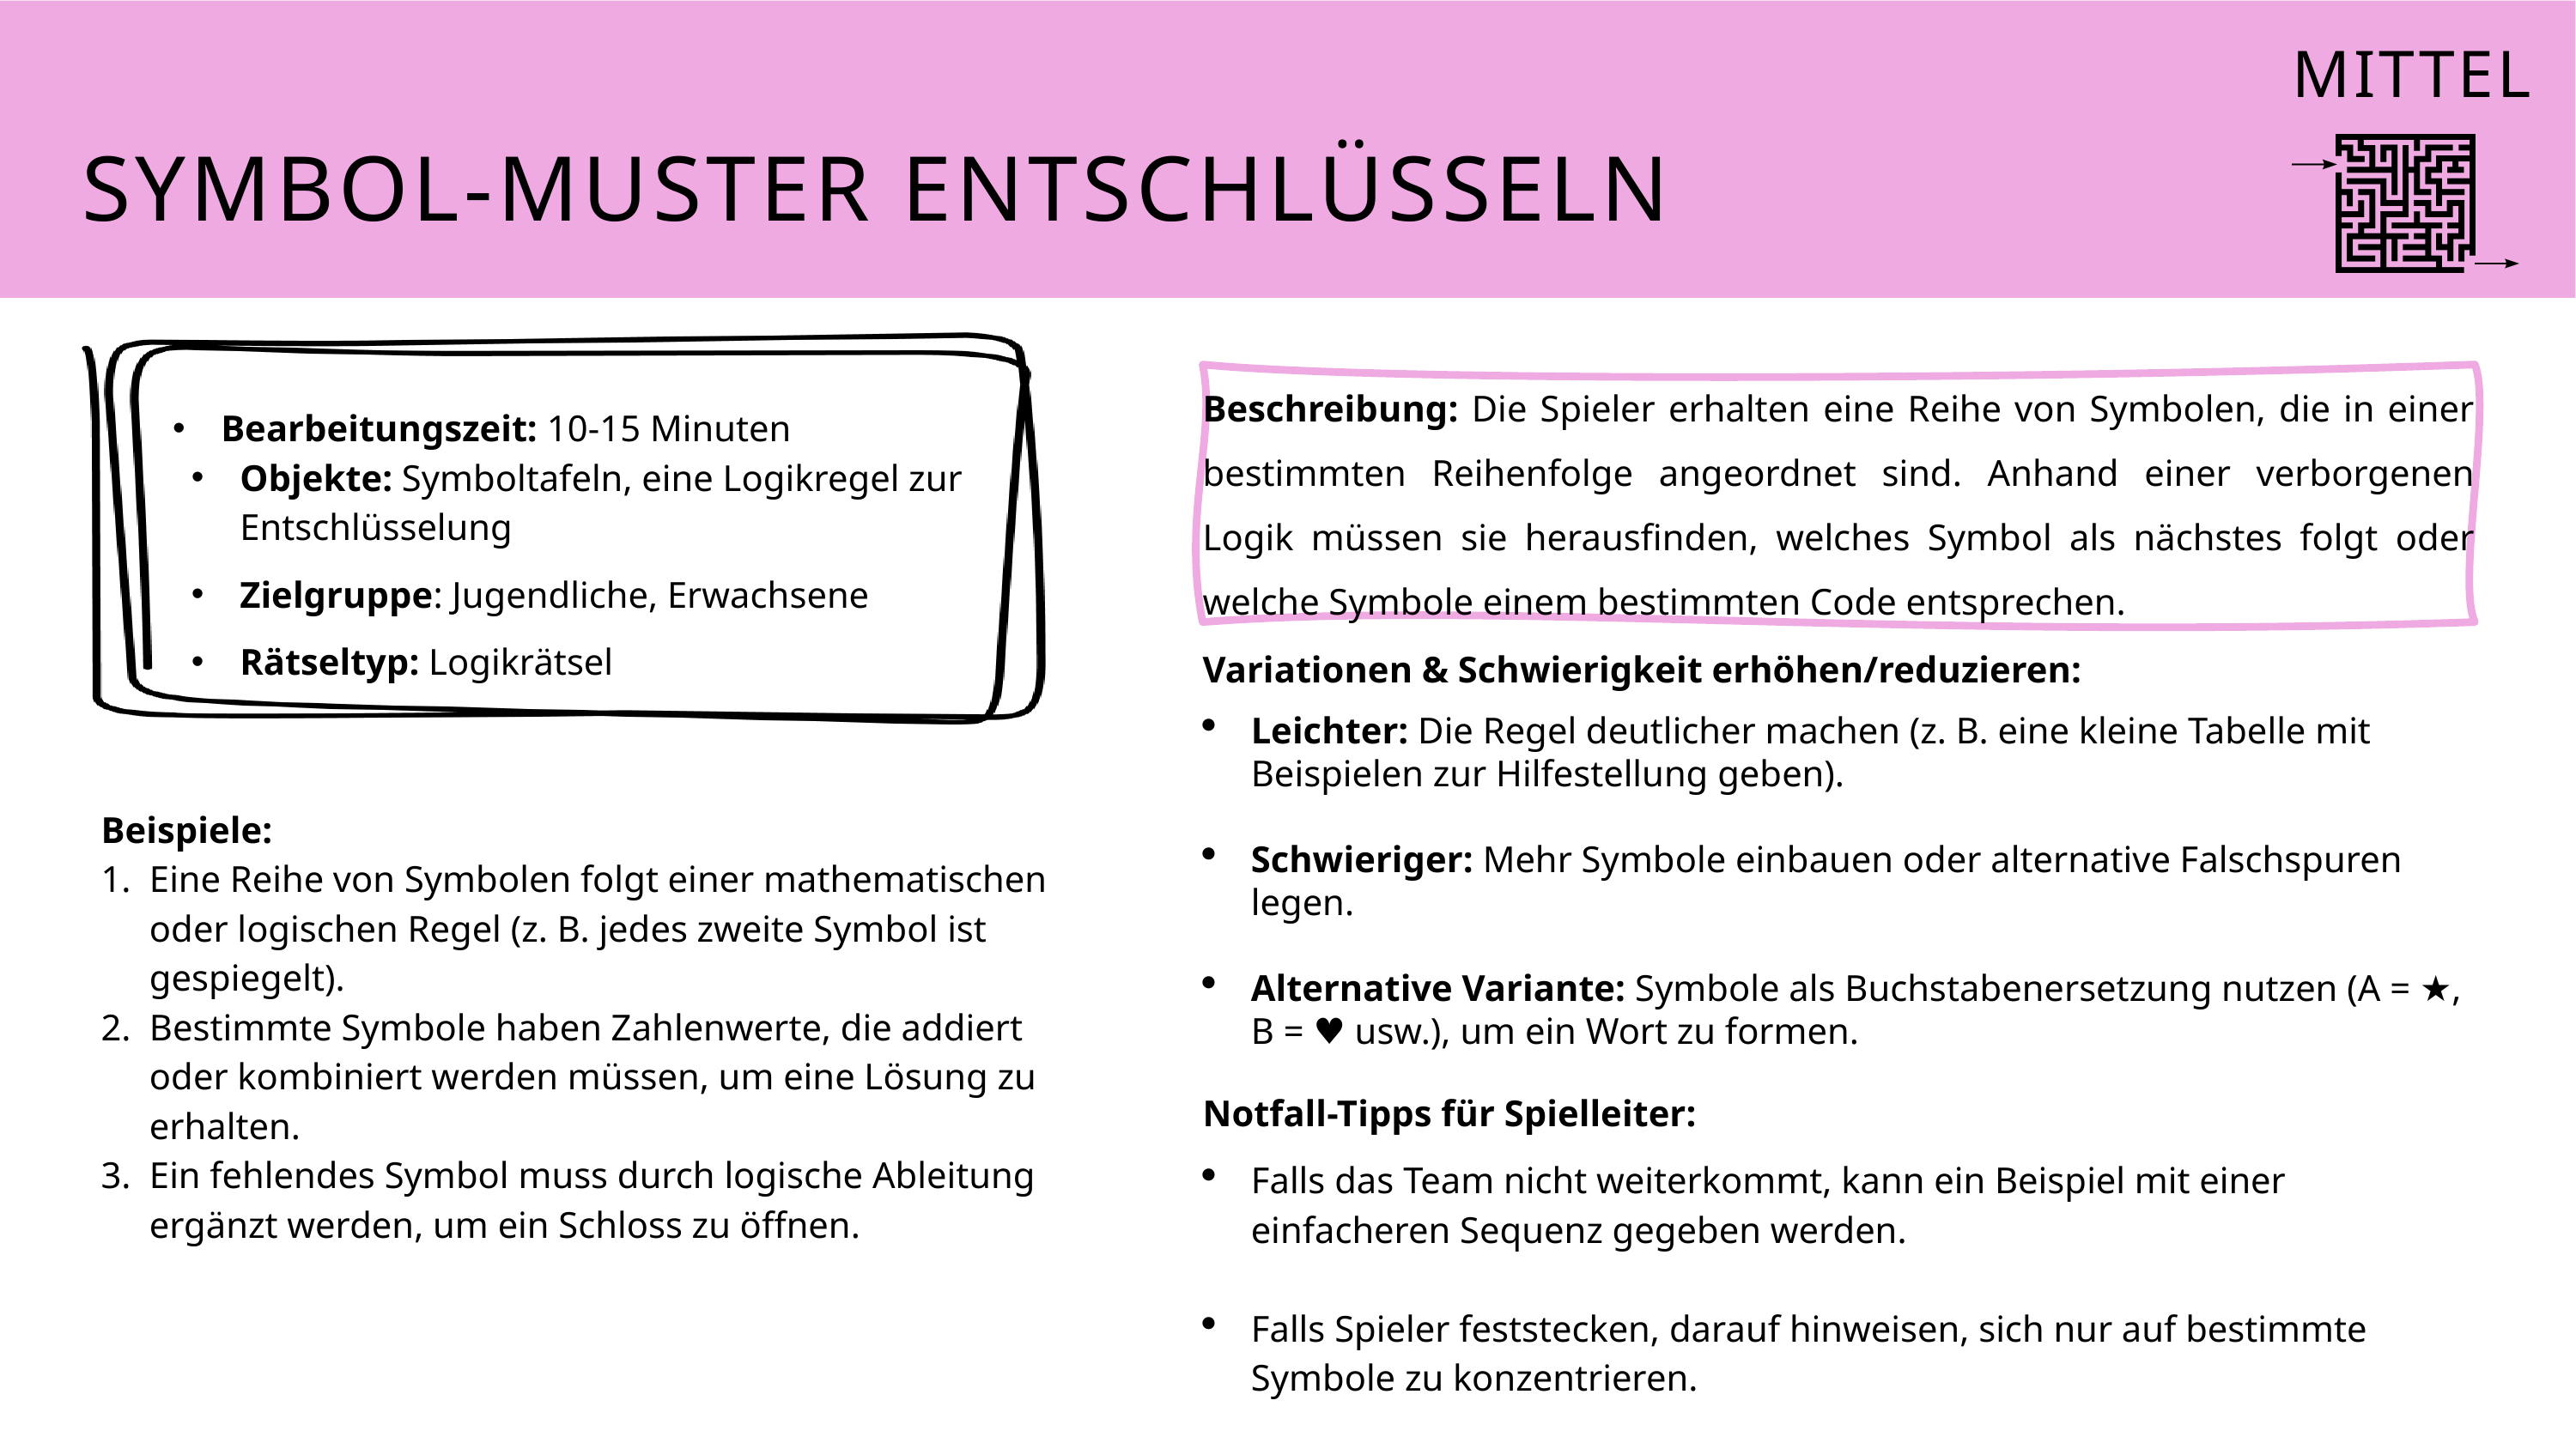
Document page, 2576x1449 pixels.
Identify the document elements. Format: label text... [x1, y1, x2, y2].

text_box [2292, 133, 2520, 274]
text_box Variationen & Schwierigkeit erhöhen/reduzieren: Leichter: Die Regel deutlicher machen (z. B. eine kleine Tabelle mit Beispielen zur Hilfestellung geben). Schwieriger: Mehr Symbole einbauen oder alternative Falschspuren legen. Alternative Variante: Symbole als Buchstabenersetzung nutzen (A = ★, B = ♥ usw.), um ein Wort zu formen. [1202, 646, 2476, 1052]
text_box [0, 0, 2576, 300]
text_box Beschreibung: Die Spieler erhalten eine Reihe von Symbolen, die in einer bestimmten Reihenfolge angeordnet sind. Anhand einer verborgenen Logik müssen sie herausfinden, welches Symbol als nächstes folgt oder welche Symbole einem bestimmten Code entsprechen. [1195, 364, 2480, 627]
text_box Notfall-Tipps für Spielleiter: Falls das Team nicht weiterkommt, kann ein Beispiel mit einer einfacheren Sequenz gegeben werden. Falls Spieler feststecken, darauf hinweisen, sich nur auf bestimmte Symbole zu konzentrieren. [1202, 1090, 2476, 1399]
text_box [82, 332, 1048, 724]
text_box Bearbeitungszeit: 10-15 Minuten Objekte: Symboltafeln, eine Logikregel zur Entschlüsselung Zielgruppe: Jugendliche, Erwachsene Rätseltyp: Logikrätsel [126, 368, 981, 750]
text_box MITTEL [2292, 39, 2570, 111]
text_box SYMBOL-MUSTER ENTSCHLÜSSELN [82, 115, 2071, 239]
text_box Beispiele: Eine Reihe von Symbolen folgt einer mathematischen oder logischen Regel (z. B. jedes zweite Symbol ist gespiegelt). Bestimmte Symbole haben Zahlenwerte, die addiert oder kombiniert werden müssen, um eine Lösung zu erhalten. Ein fehlendes Symbol muss durch logische Ableitung ergänzt werden, um ein Schloss zu öffnen. [100, 785, 1049, 1246]
